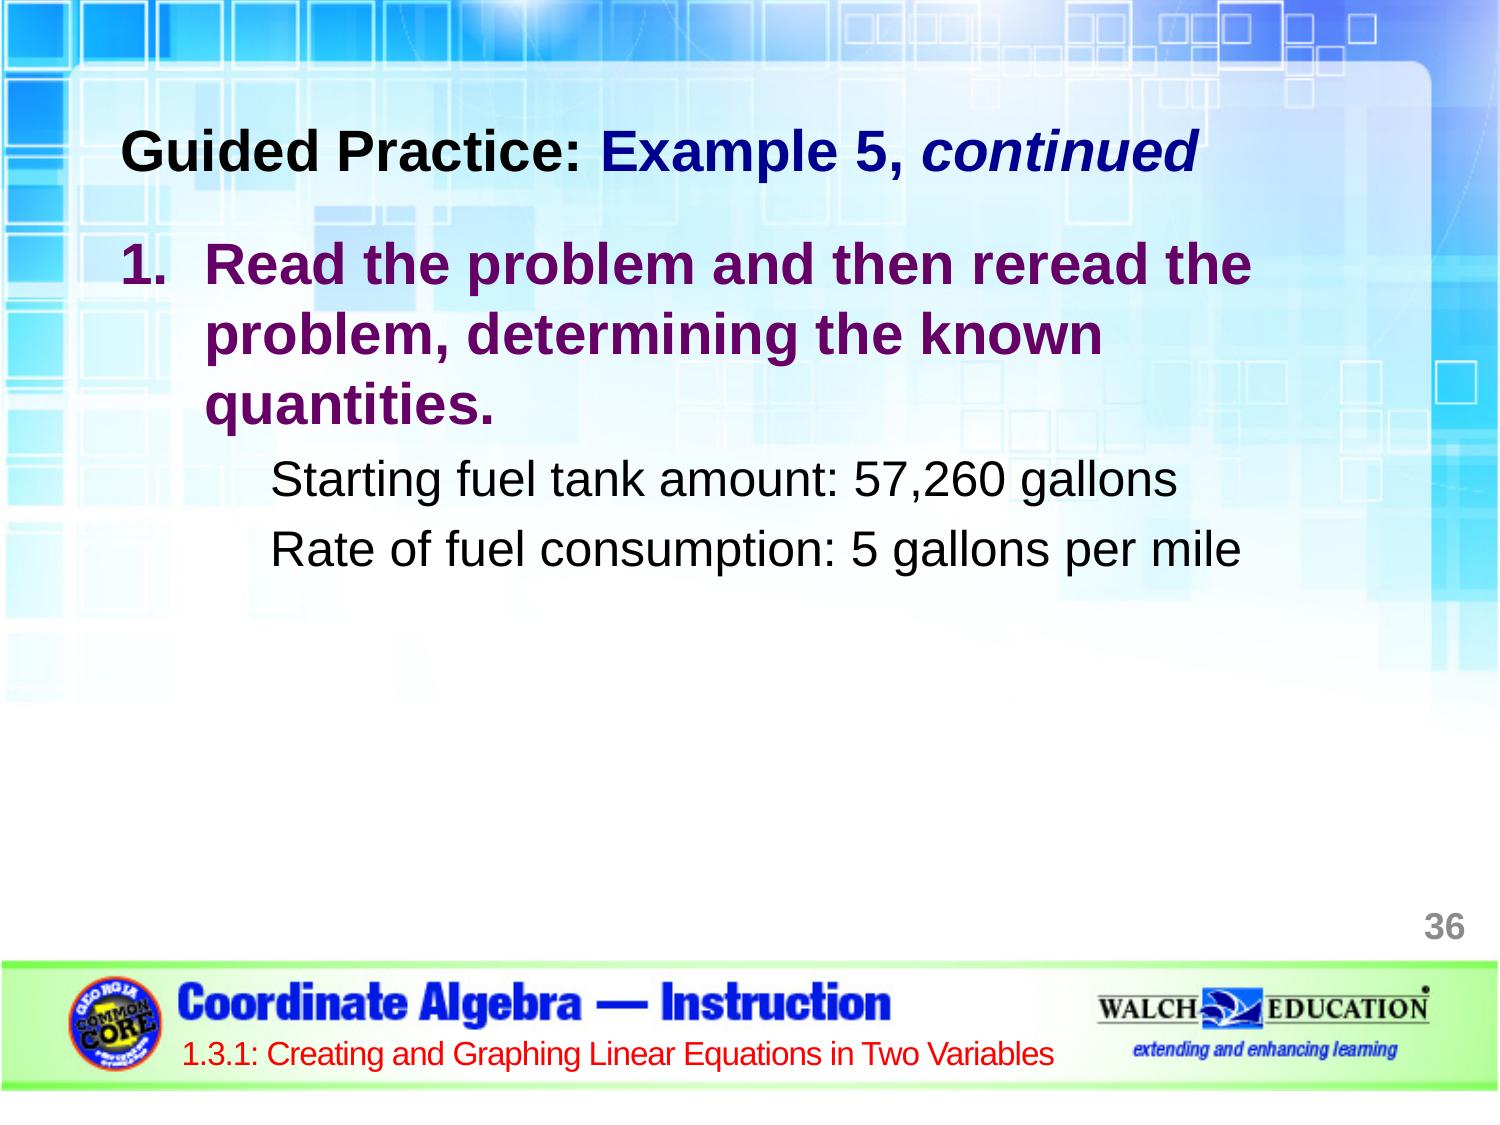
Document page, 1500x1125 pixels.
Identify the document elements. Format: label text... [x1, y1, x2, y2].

subtitle Guided Practice: Example 5, continued Read the problem and then reread the problem, determining the known quantities. Starting fuel tank amount: 57,260 gallons Rate of fuel consumption: 5 gallons per mile [105, 105, 1394, 925]
slide_number 36 [1361, 901, 1481, 949]
picture [1, 0, 1500, 1091]
list 1.3.1: Creating and Graphing Linear Equations in Two Variables [166, 1024, 1186, 1074]
